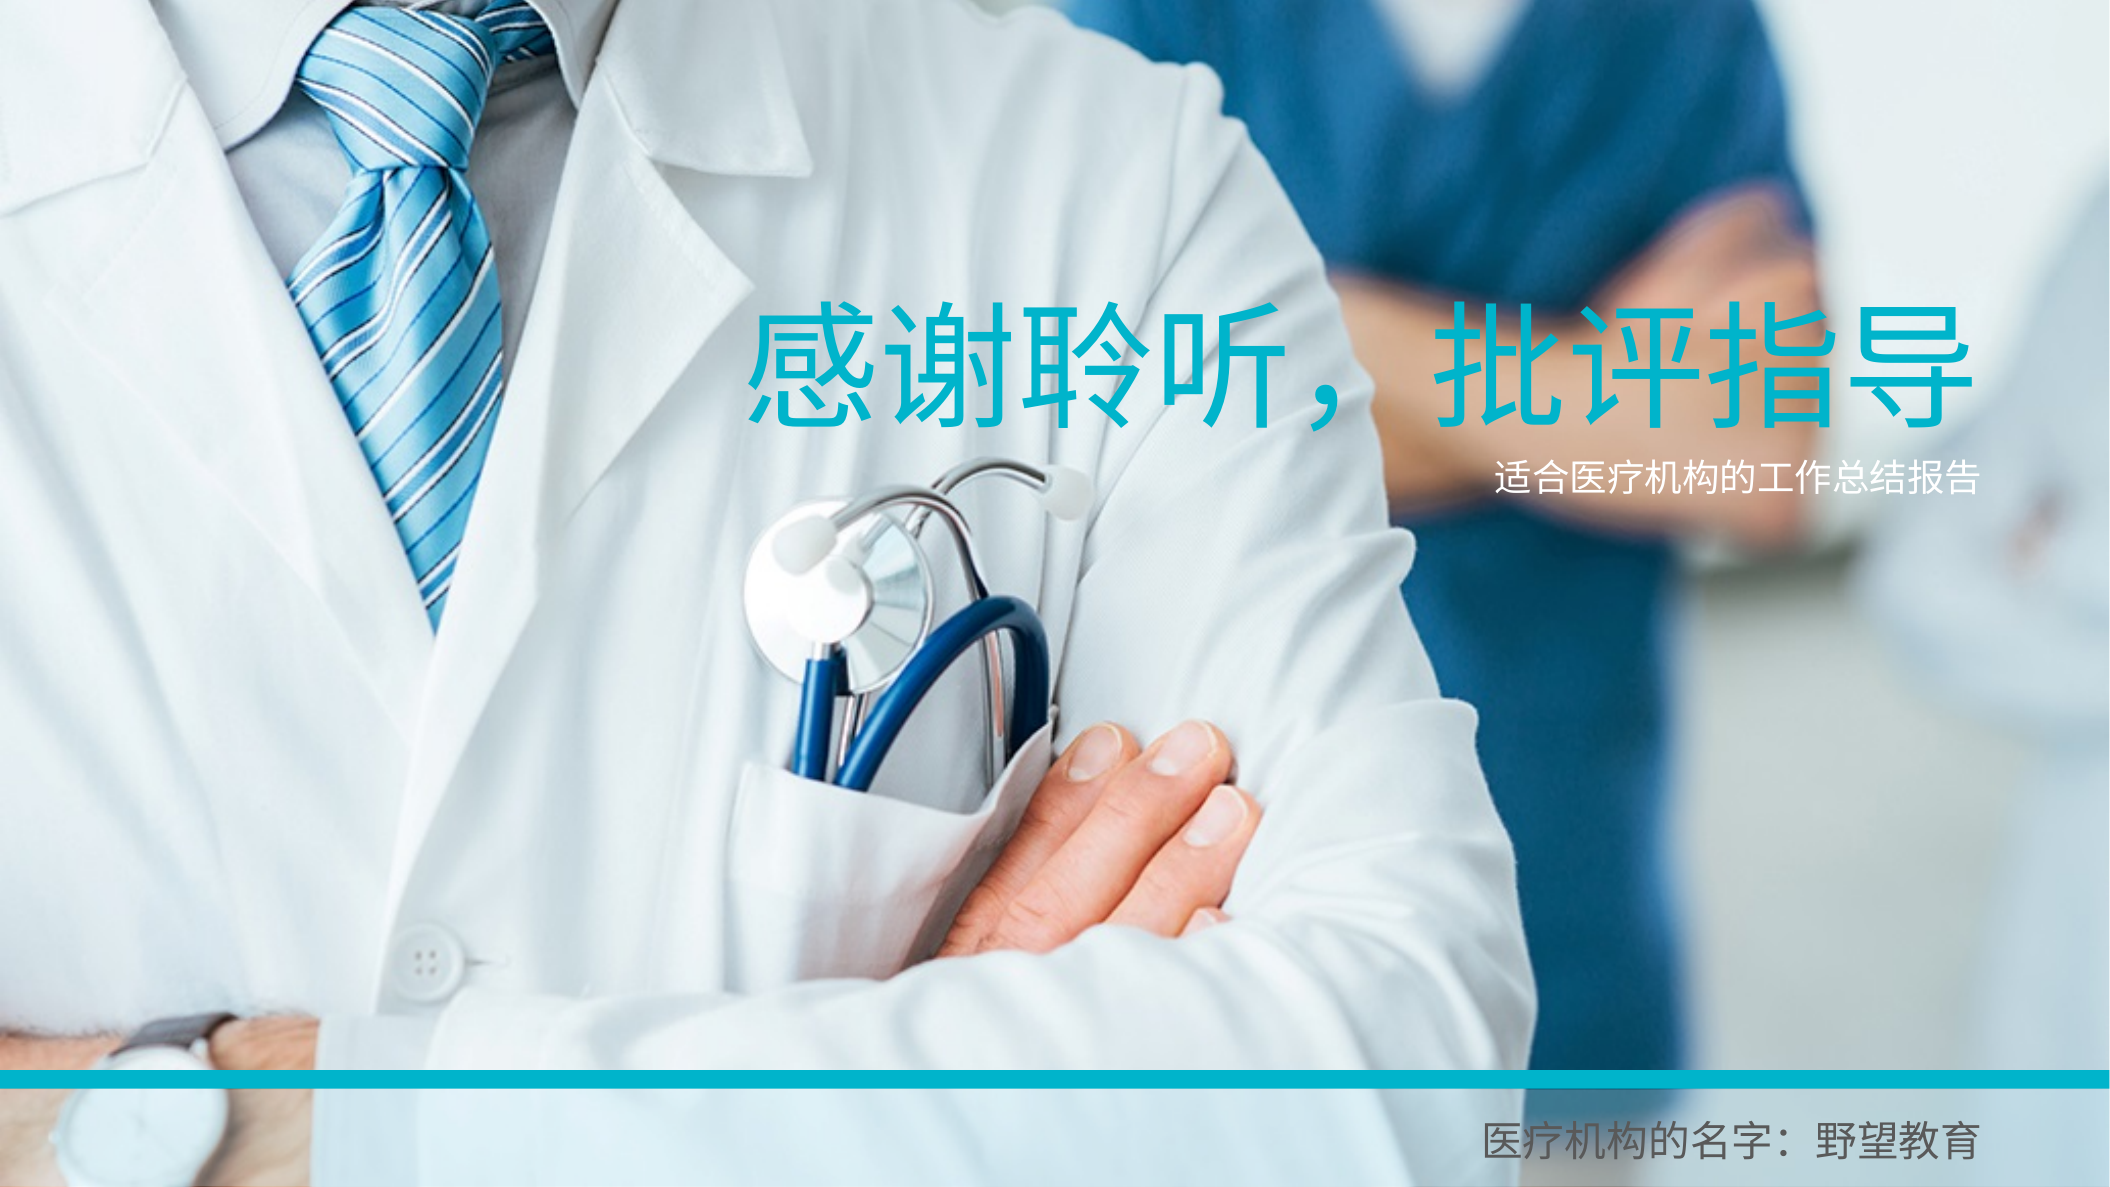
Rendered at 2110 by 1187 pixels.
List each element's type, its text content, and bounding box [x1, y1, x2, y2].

text_box [0, 1090, 2110, 1187]
text_box [0, 1069, 2110, 1090]
text_box 感谢聆听，批评指导 [730, 274, 1991, 451]
text_box [0, 0, 2110, 1069]
text_box 医疗机构的名字：野望教育 [1444, 1107, 1998, 1173]
text_box 适合医疗机构的工作总结报告 [1326, 447, 1998, 507]
